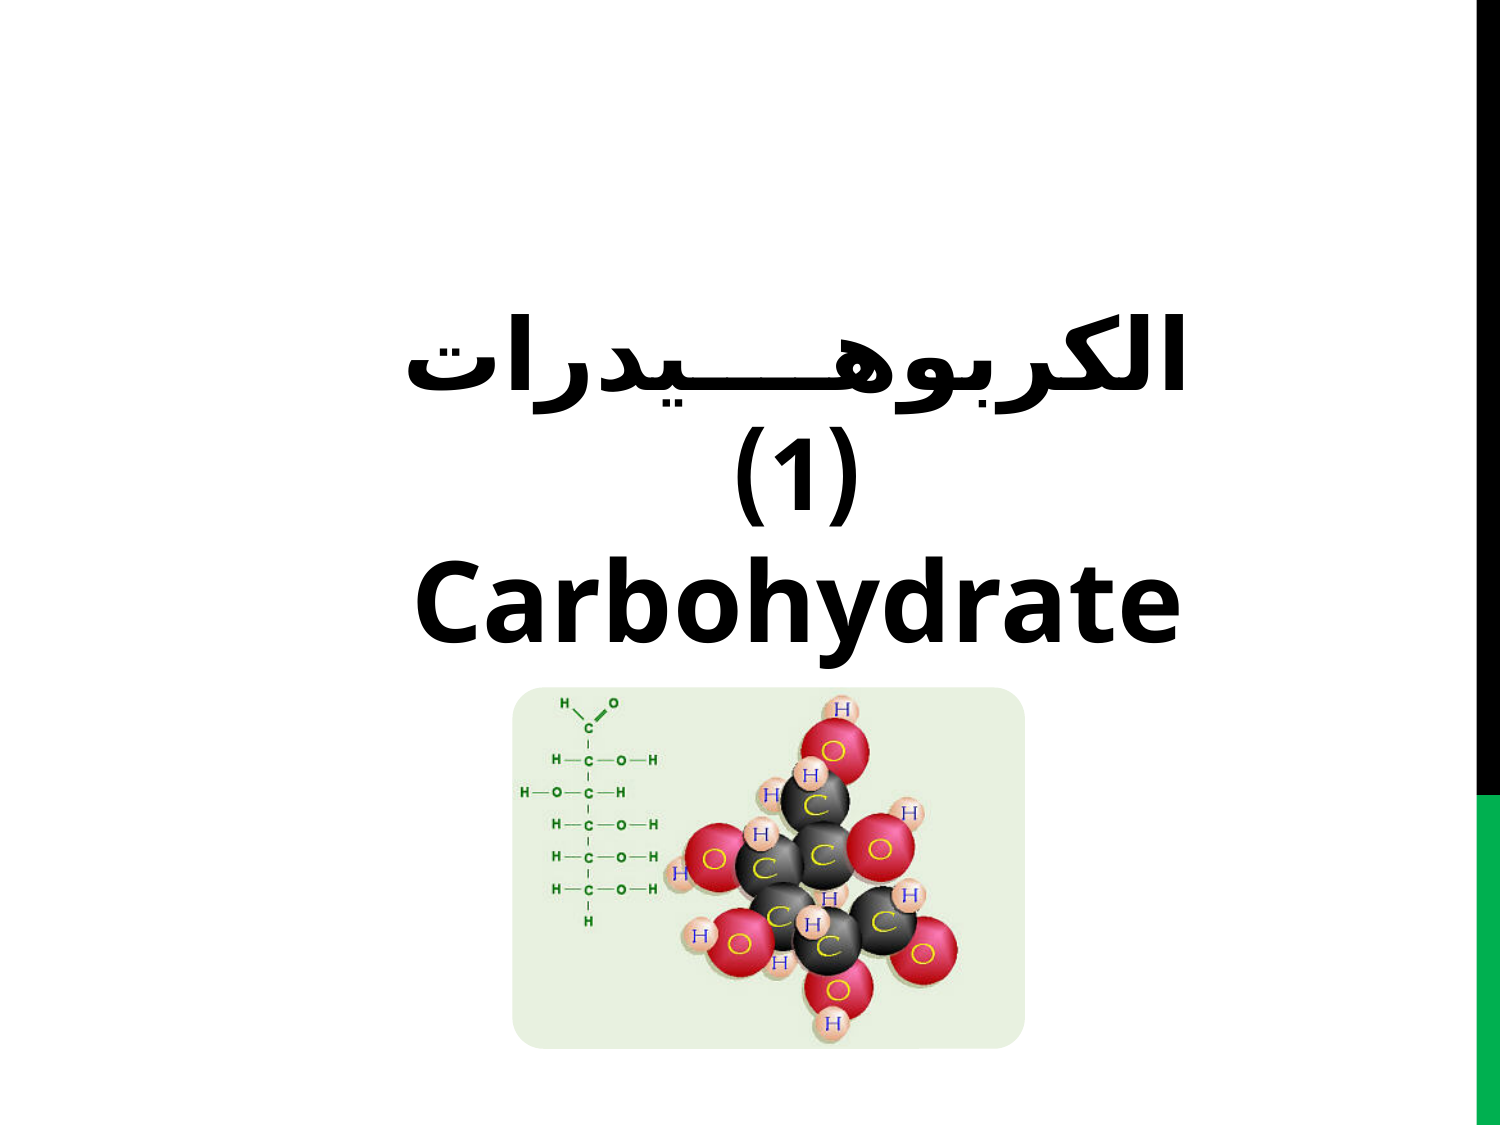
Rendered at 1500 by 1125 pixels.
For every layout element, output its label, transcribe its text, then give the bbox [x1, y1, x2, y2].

picture [511, 686, 1026, 1050]
text_box الكربوهــــيدرات(1) Carbohydrate [376, 283, 1219, 673]
